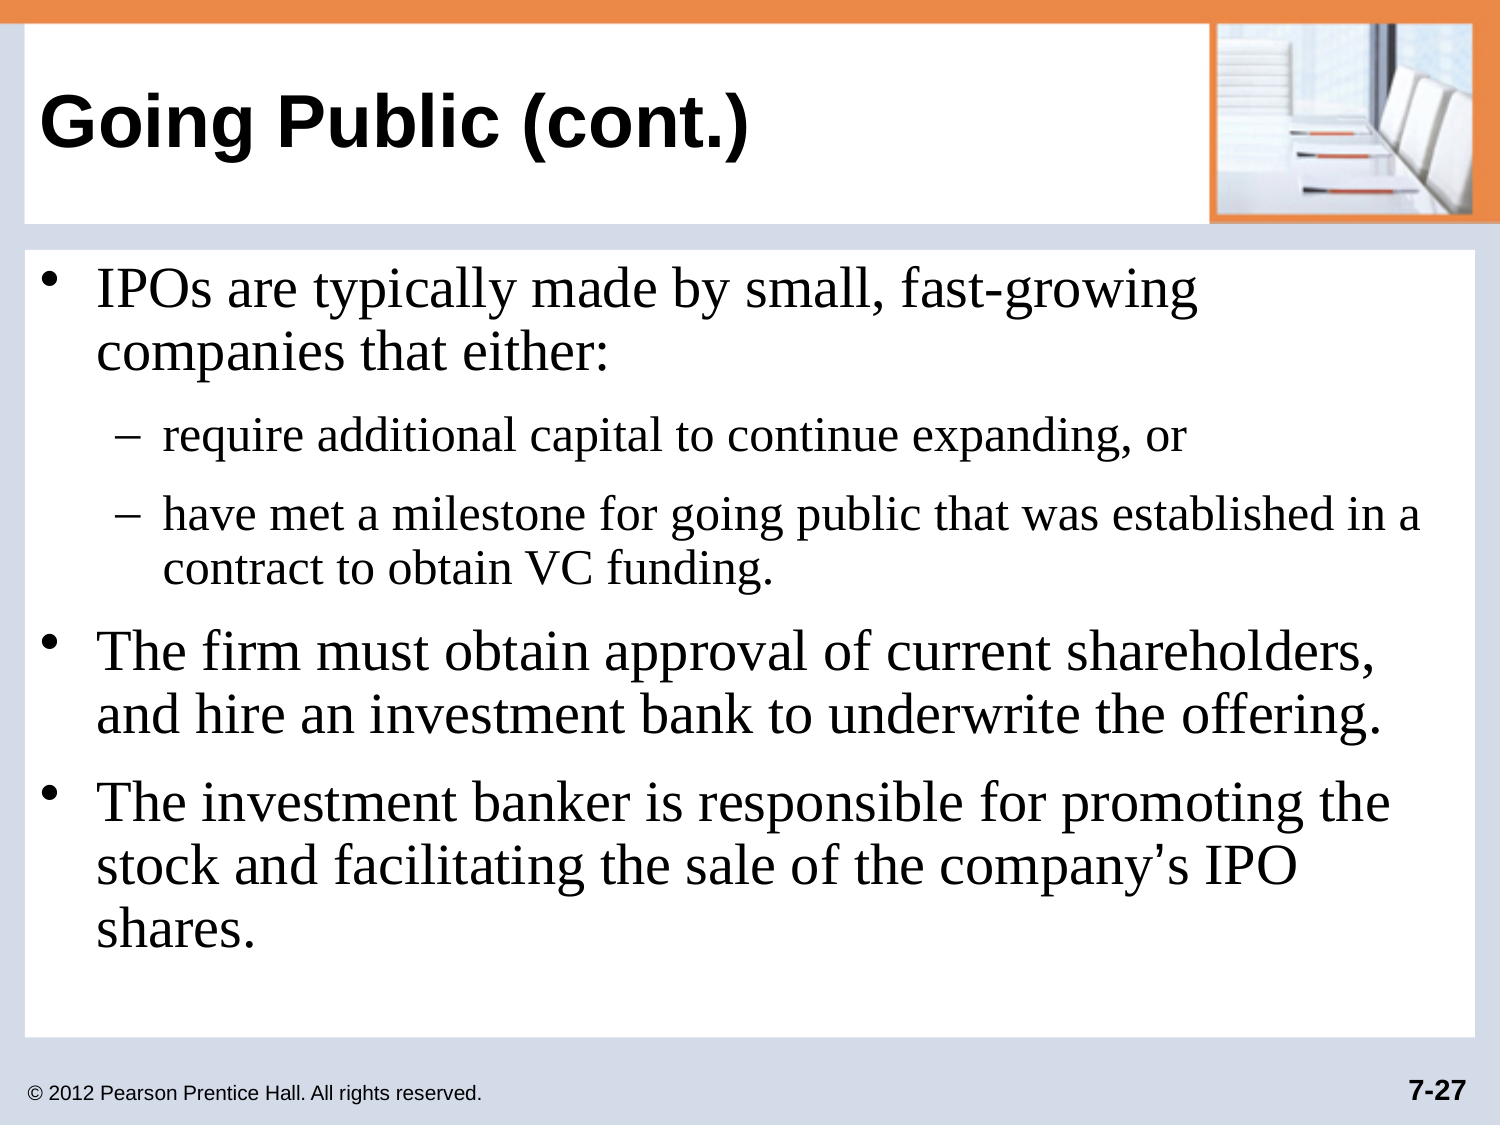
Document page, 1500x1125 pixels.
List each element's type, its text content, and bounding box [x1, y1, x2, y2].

list IPOs are typically made by small, fast-growing companies that either: require additional capital to continue expanding, or have met a milestone for going public that was established in a contract to obtain VC funding. The firm must obtain approval of current shareholders, and hire an investment bank to underwrite the offering. The investment banker is responsible for promoting the stock and facilitating the sale of the company’s IPO shares. [24, 249, 1476, 1013]
picture [0, 0, 1500, 224]
slide_number 7-27 [1331, 1038, 1482, 1114]
title Going Public (cont.) [24, 64, 1201, 171]
footer © 2012 Pearson Prentice Hall. All rights reserved. [12, 1037, 938, 1113]
